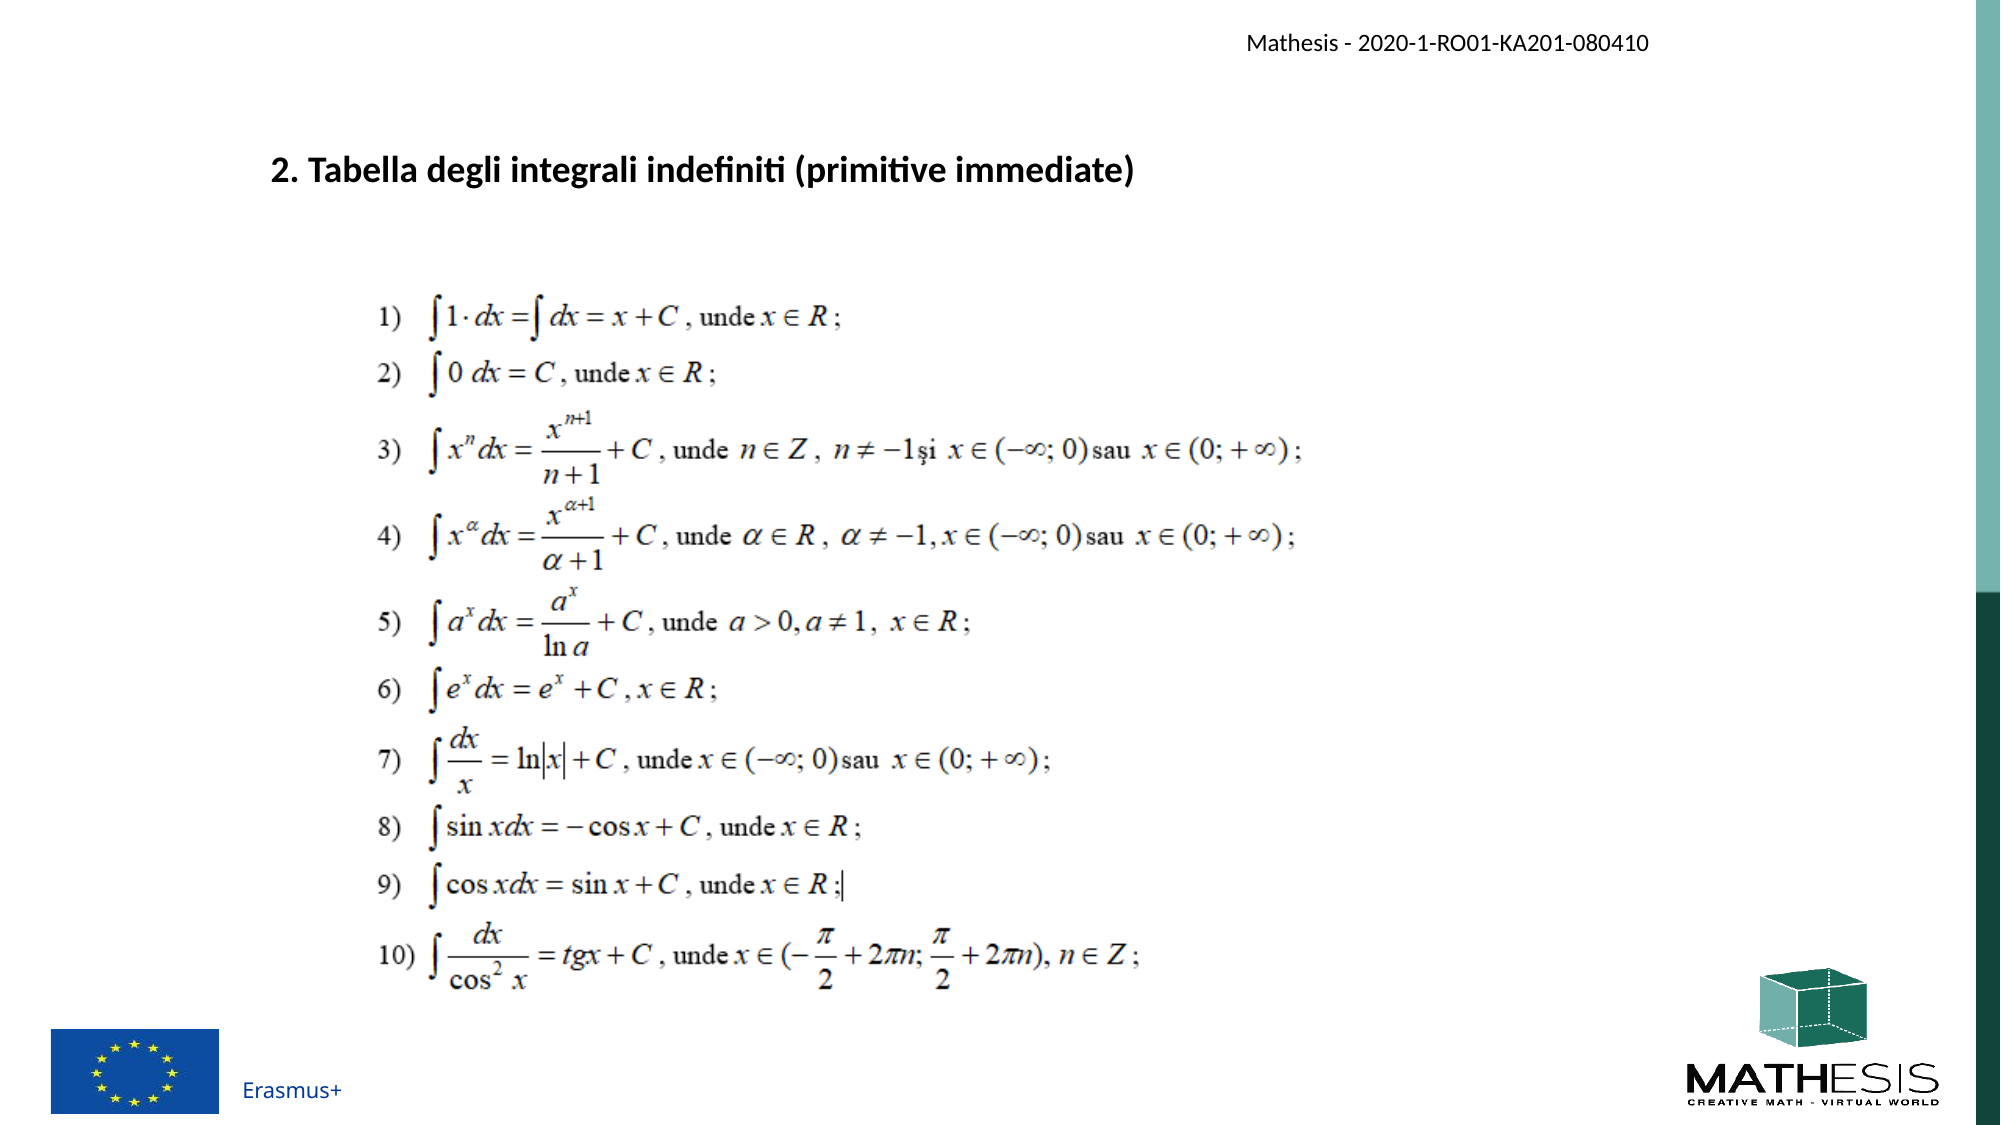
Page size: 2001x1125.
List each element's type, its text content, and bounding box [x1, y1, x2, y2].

picture [1976, 0, 2000, 1125]
picture [361, 290, 1321, 1031]
picture [50, 1029, 219, 1114]
picture [1664, 928, 1961, 1125]
list 2. Tabella degli integrali indefiniti (primitive immediate) [255, 137, 1298, 774]
